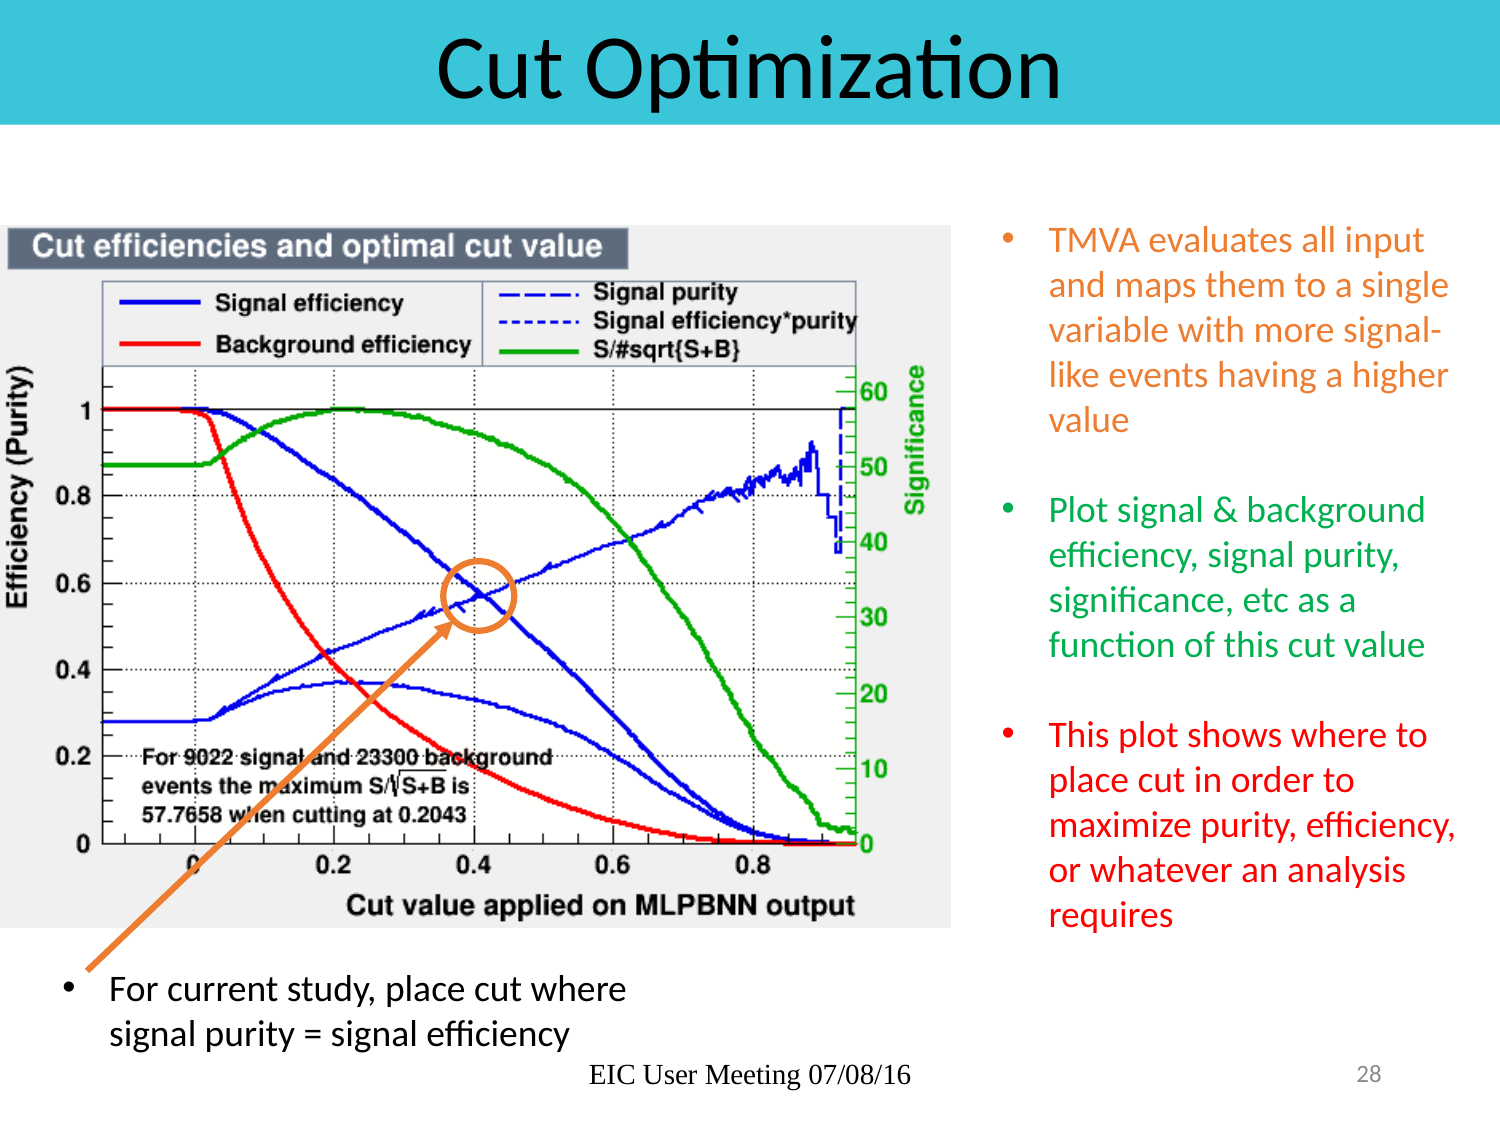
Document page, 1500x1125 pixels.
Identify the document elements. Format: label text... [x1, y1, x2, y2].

text_box For current study, place cut where signal purity = signal efficiency [47, 956, 696, 1062]
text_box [87, 620, 454, 971]
text_box Cut Optimization [0, 0, 1500, 125]
text_box TMVA evaluates all input and maps them to a single variable with more signal-like events having a higher value Plot signal & background efficiency, signal purity, significance, etc as a function of this cut value This plot shows where to place cut in order to maximize purity, efficiency, or whatever an analysis requires [986, 207, 1500, 943]
footer EIC User Meeting 07/08/16 [496, 1042, 1004, 1103]
slide_number 28 [1059, 1042, 1397, 1103]
picture [0, 225, 951, 928]
